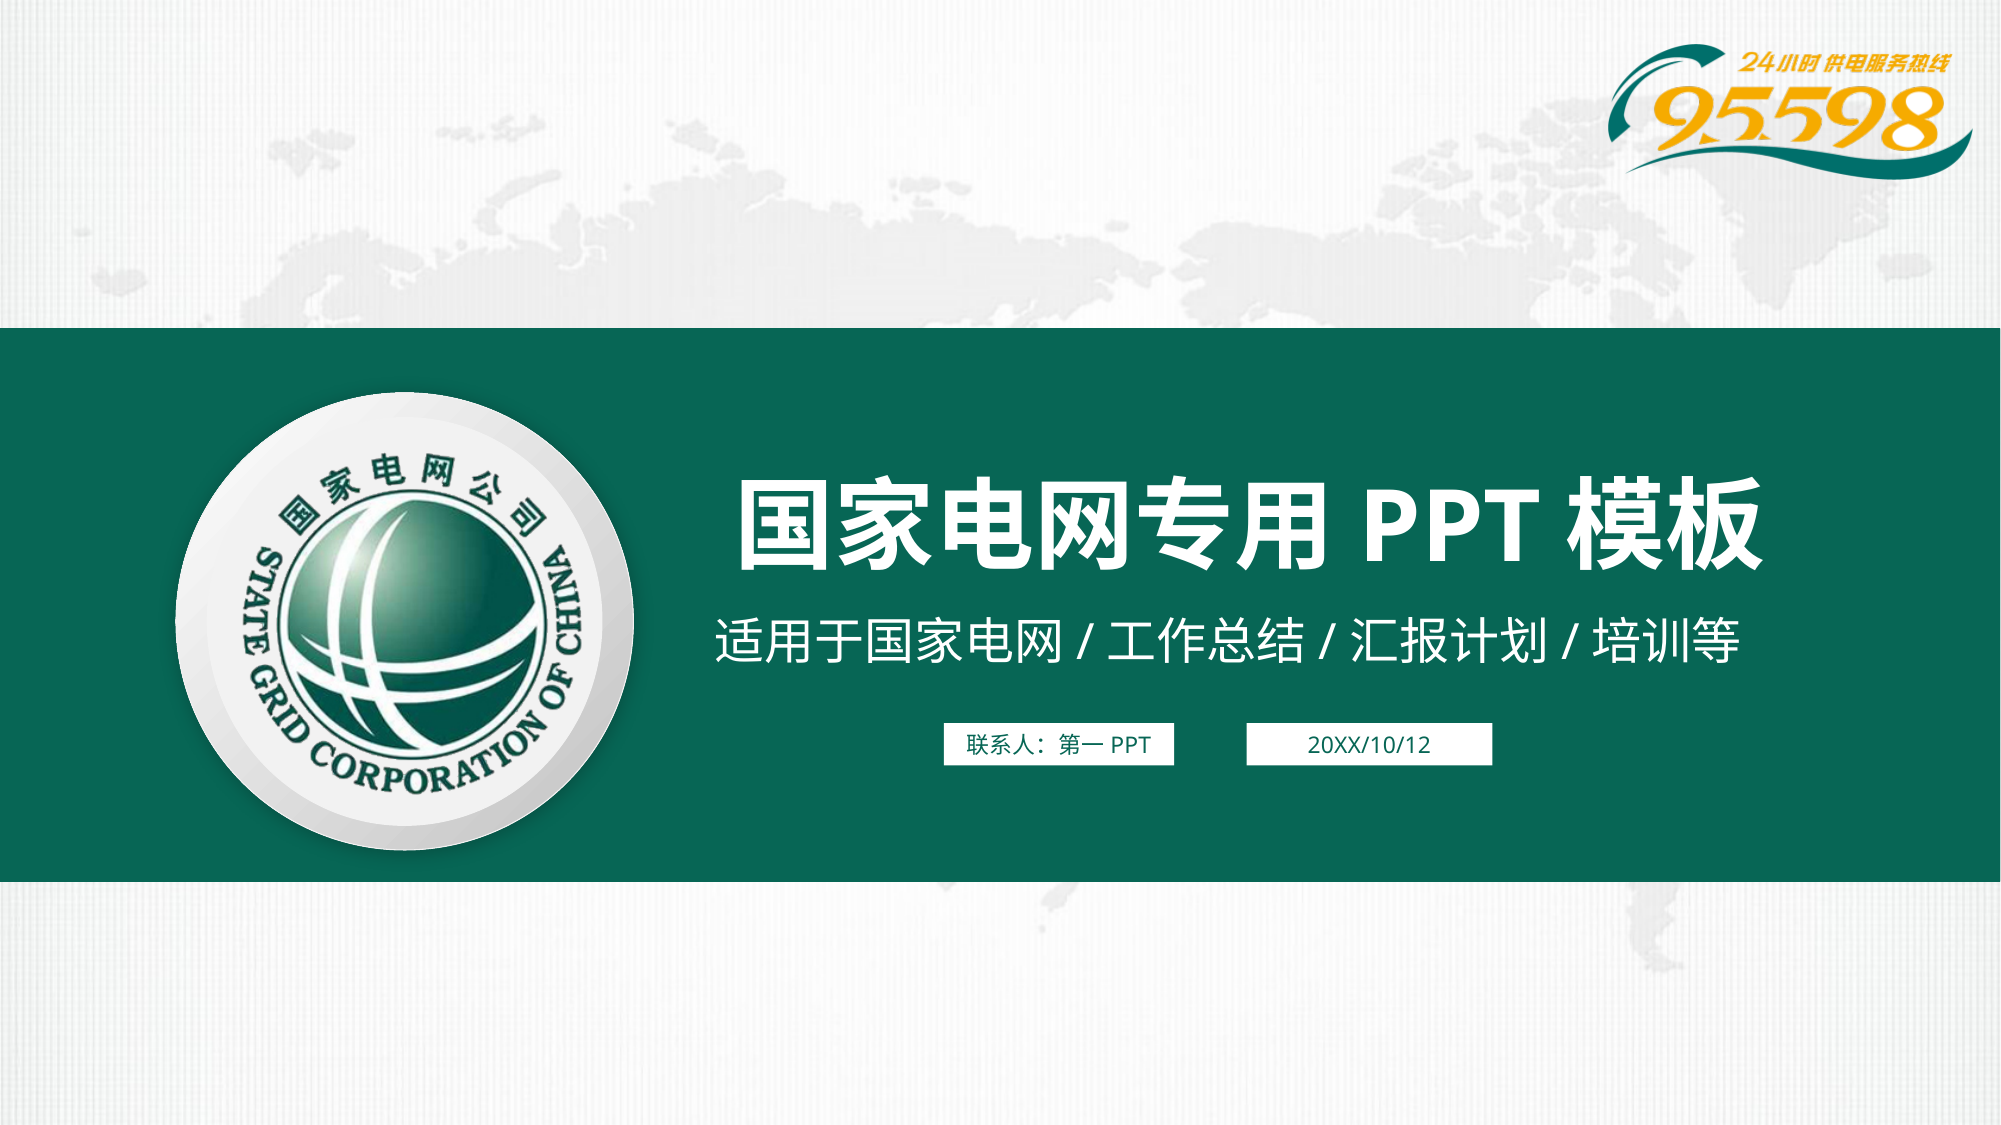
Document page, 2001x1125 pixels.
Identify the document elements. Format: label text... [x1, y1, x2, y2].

text_box 联系人：第一PPT [943, 723, 1175, 766]
picture [0, 0, 2001, 328]
text_box 适用于国家电网/工作总结/汇报计划/培训等 [676, 597, 1780, 681]
picture [0, 882, 2001, 1125]
picture [133, 371, 655, 850]
text_box 20XX/10/12 [1246, 723, 1493, 766]
text_box [0, 328, 2001, 882]
text_box 国家电网专用PPT模板 [719, 454, 1835, 590]
